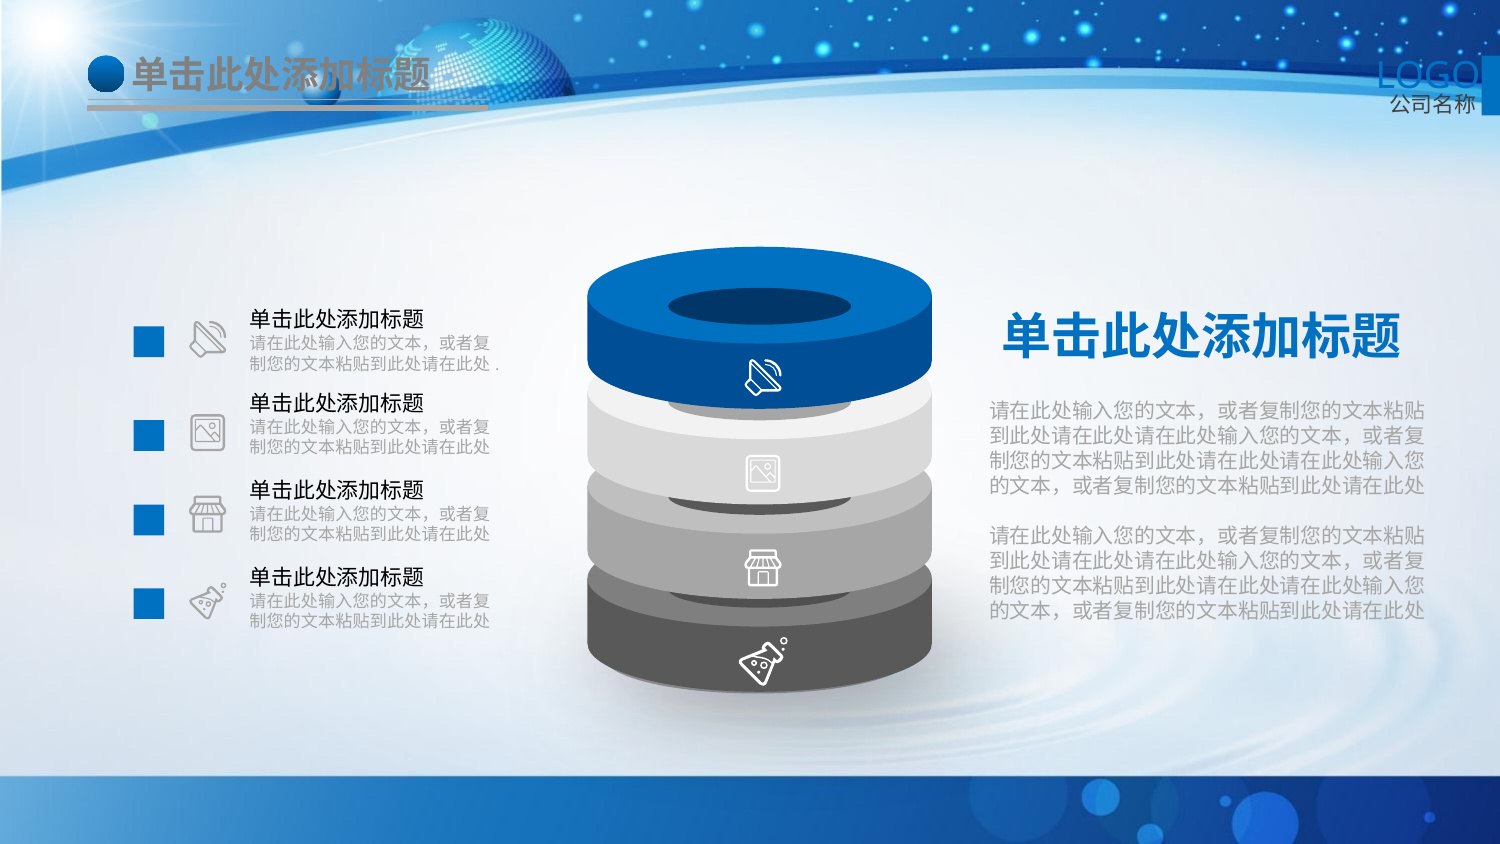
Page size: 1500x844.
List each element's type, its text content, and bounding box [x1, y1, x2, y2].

text_box 请在此处输入您的文本，或者复制您的文本粘贴到此处请在此处请在此处输入您的文本，或者复制您的文本粘贴到此处请在此处请在此处输入您的文本，或者复制您的文本粘贴到此处请在此处 请在此处输入您的文本，或者复制您的文本粘贴到此处请在此处请在此处输入您的文本，或者复制您的文本粘贴到此处请在此处请在此处输入您的文本，或者复制您的文本粘贴到此处请在此处 [974, 390, 1448, 655]
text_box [188, 582, 227, 620]
text_box 请在此处输入您的文本，或者复制您的文本粘贴到此处请在此处 [234, 408, 512, 465]
text_box 单击此处添加标题 [235, 556, 439, 582]
text_box 请在此处输入您的文本，或者复制您的文本粘贴到此处请在此处 [234, 495, 512, 552]
text_box 单击此处添加标题 [116, 43, 490, 99]
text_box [190, 413, 226, 452]
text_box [587, 415, 933, 505]
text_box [743, 358, 782, 397]
text_box [85, 53, 127, 95]
text_box 单击此处添加标题 [235, 298, 439, 325]
text_box 单击此处添加标题 [235, 469, 439, 495]
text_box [188, 320, 227, 359]
text_box 请在此处输入您的文本，或者复制您的文本粘贴到此处请在此处 [234, 582, 512, 639]
picture [0, 0, 1500, 844]
text_box 请在此处输入您的文本，或者复制您的文本粘贴到此处请在此处. [234, 325, 512, 382]
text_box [587, 605, 933, 693]
text_box [189, 495, 227, 533]
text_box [745, 454, 781, 493]
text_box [587, 511, 933, 600]
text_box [587, 246, 933, 409]
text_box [738, 636, 788, 687]
text_box 公司名称 [1374, 83, 1492, 125]
text_box 单击此处添加标题 [235, 382, 439, 408]
text_box 单击此处添加标题 [987, 297, 1417, 372]
text_box [132, 418, 166, 453]
text_box LOGO [1360, 43, 1496, 104]
text_box [1480, 54, 1500, 117]
text_box [132, 324, 166, 359]
text_box [132, 503, 166, 537]
text_box [132, 586, 166, 621]
